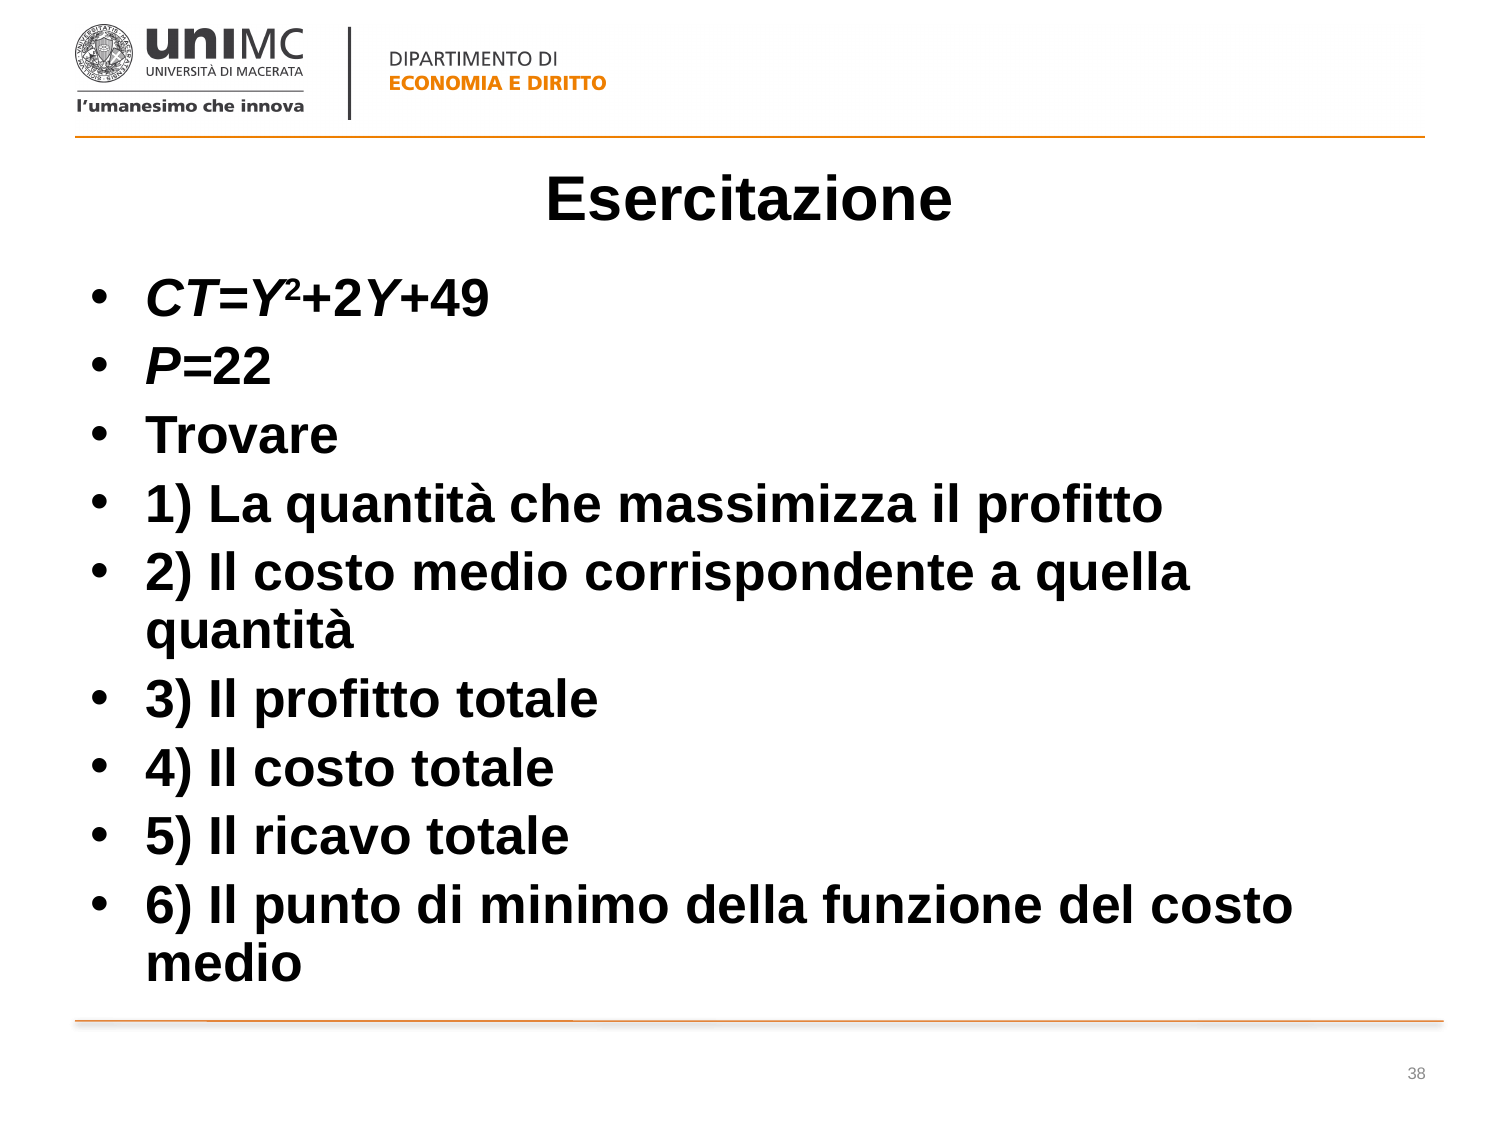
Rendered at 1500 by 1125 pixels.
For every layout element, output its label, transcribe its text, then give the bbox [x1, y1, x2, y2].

slide_number 38 [1091, 1042, 1442, 1103]
picture [75, 24, 1425, 138]
title Esercitazione [75, 149, 1425, 241]
list CT=Y2+2Y+49 P=22 Trovare 1) La quantità che massimizza il profitto 2) Il costo medio corrispondente a quella quantità 3) Il profitto totale 4) Il costo totale 5) Il ricavo totale 6) Il punto di minimo della funzione del costo medio [75, 262, 1425, 1005]
